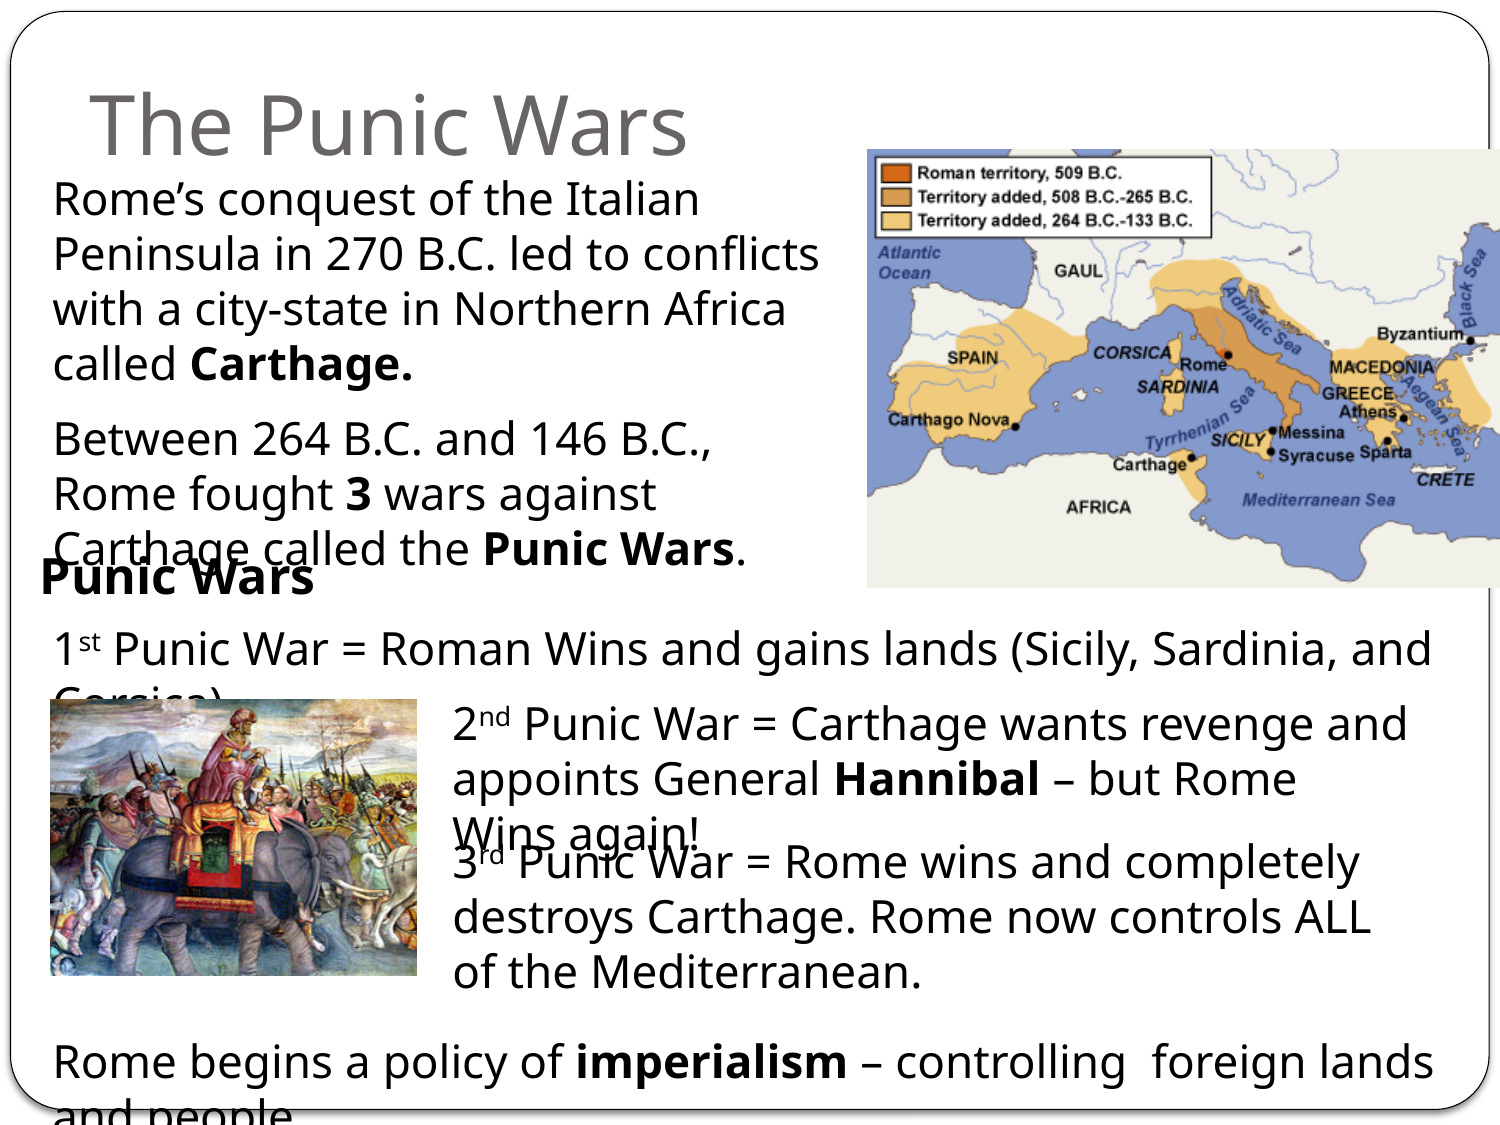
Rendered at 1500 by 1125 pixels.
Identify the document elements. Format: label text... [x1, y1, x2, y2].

text_box Punic Wars [24, 537, 513, 613]
picture [49, 699, 417, 976]
text_box Rome begins a policy of imperialism – controlling foreign lands and people. [37, 1024, 1475, 1125]
text_box Rome’s conquest of the Italian Peninsula in 270 B.C. led to conflicts with a city-state in Northern Africa called Carthage. Between 264 B.C. and 146 B.C., Rome fought 3 wars against Carthage called the Punic Wars. [37, 162, 861, 583]
text_box 2nd Punic War = Carthage wants revenge and appoints General Hannibal – but Rome Wins again! [437, 687, 1425, 825]
title The Punic Wars [75, 0, 1425, 162]
text_box 1st Punic War = Roman Wins and gains lands (Sicily, Sardinia, and Corsica) [37, 612, 1500, 738]
picture [866, 149, 1500, 588]
text_box 3rd Punic War = Rome wins and completely destroys Carthage. Rome now controls ALL of the Mediterranean. [437, 825, 1438, 1005]
